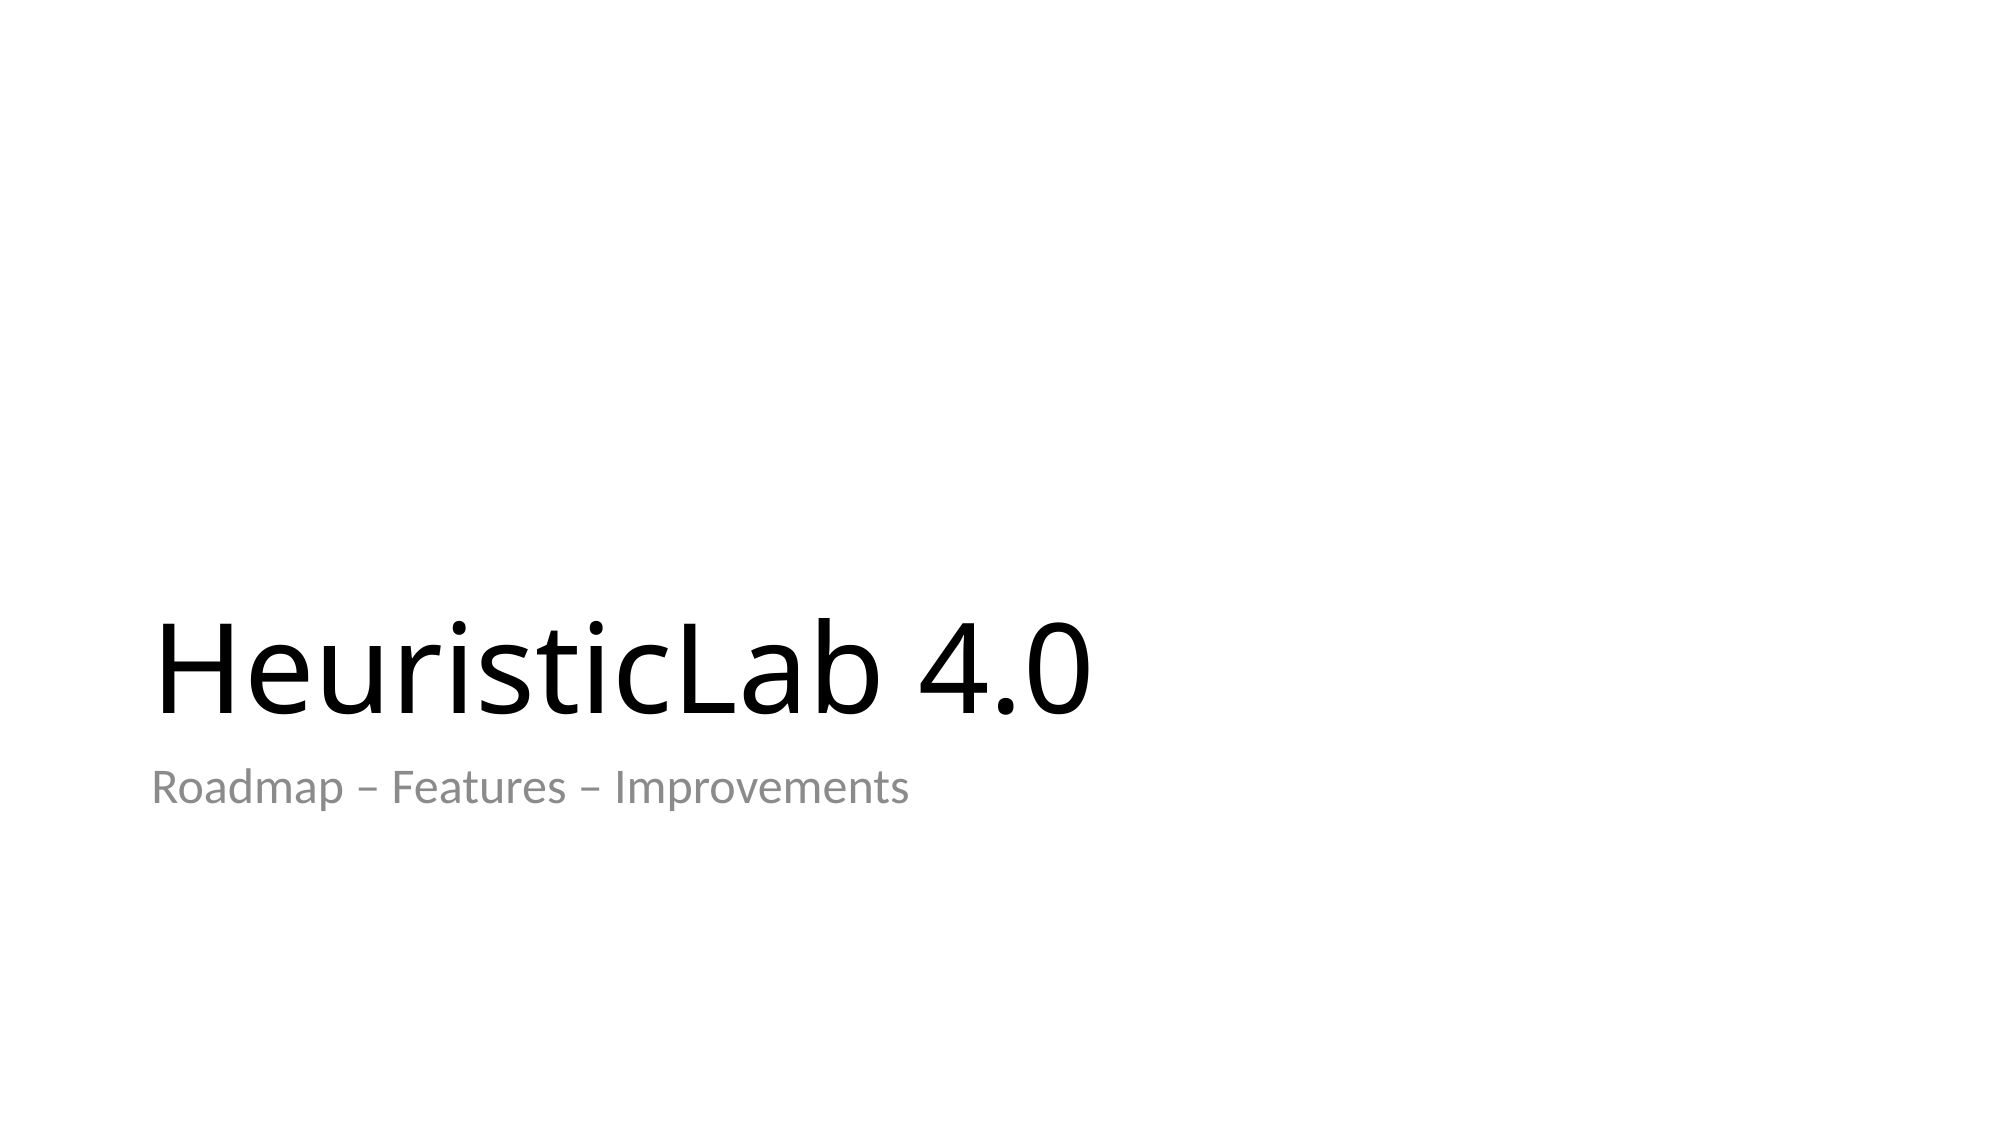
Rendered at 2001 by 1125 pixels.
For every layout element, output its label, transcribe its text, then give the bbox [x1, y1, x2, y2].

list Roadmap – Features – Improvements [136, 752, 1862, 999]
title HeuristicLab 4.0 [136, 280, 1862, 749]
